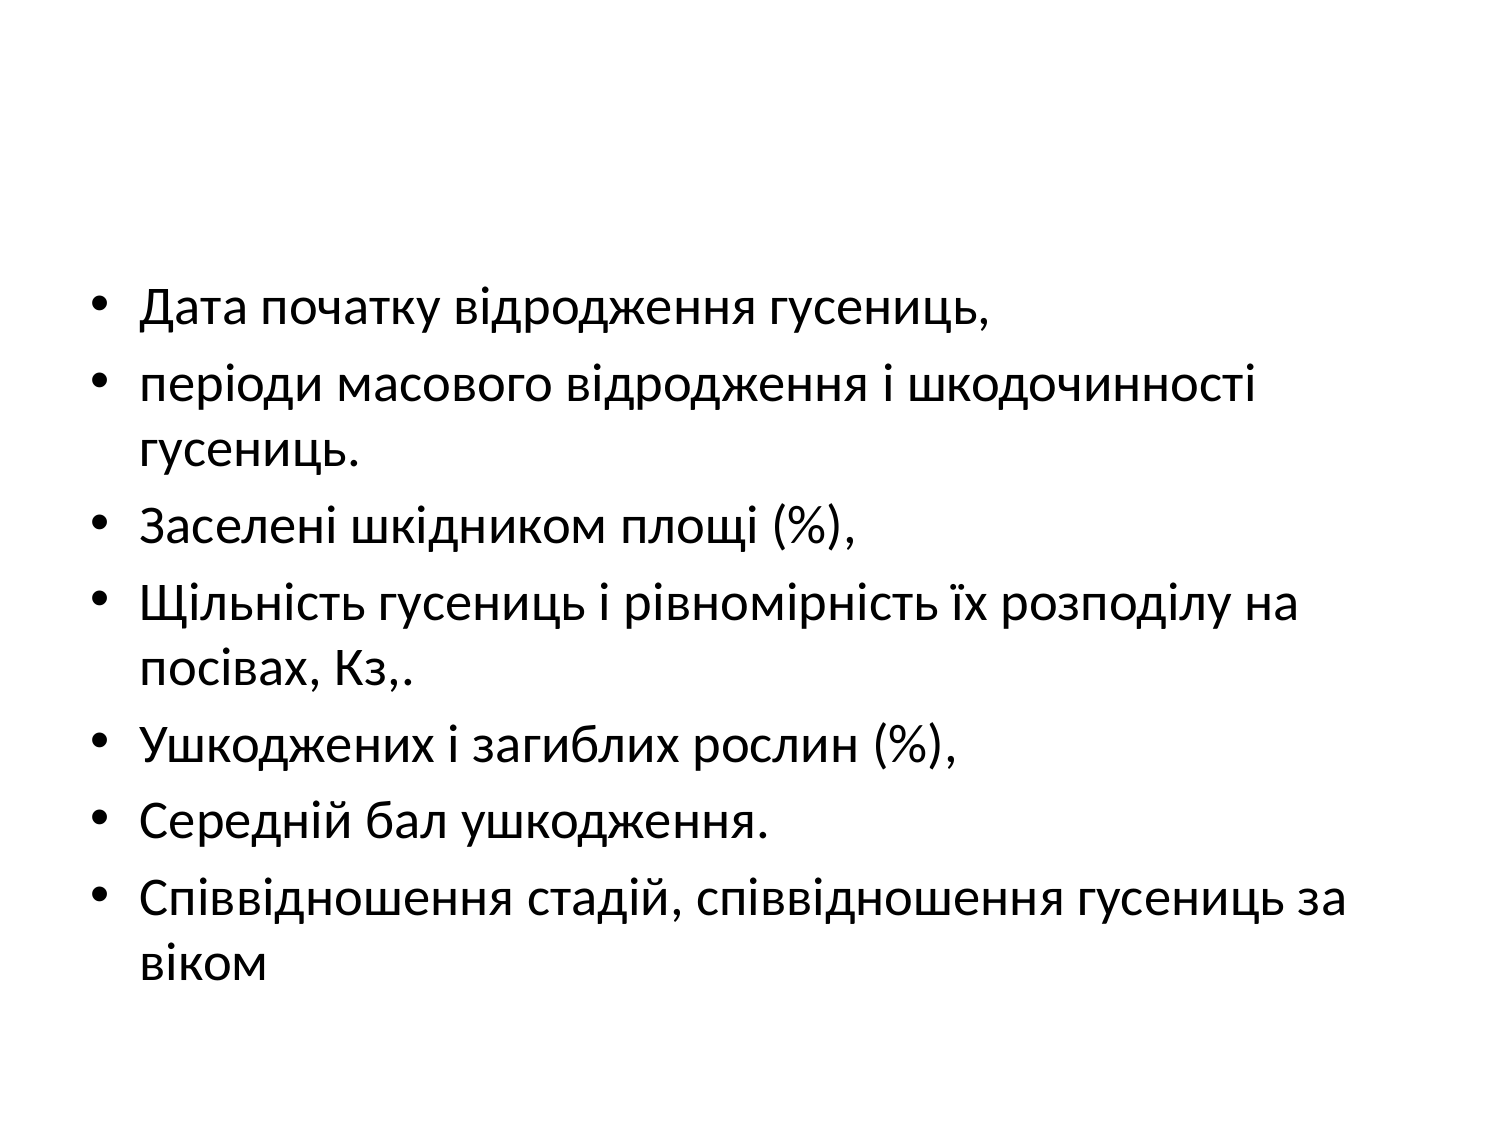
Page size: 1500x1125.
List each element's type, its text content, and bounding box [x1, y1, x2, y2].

list Дата початку відродження гусениць, періоди масового відродження і шкодочинності гусениць. Заселені шкідником площі (%), Щільність гусениць і рівномірність їх розподілу на посівах, Кз,. Ушкоджених і загиблих рослин (%), Середній бал ушкодження. Співвідношення стадій, співвідношення гусениць за віком [75, 262, 1425, 1005]
